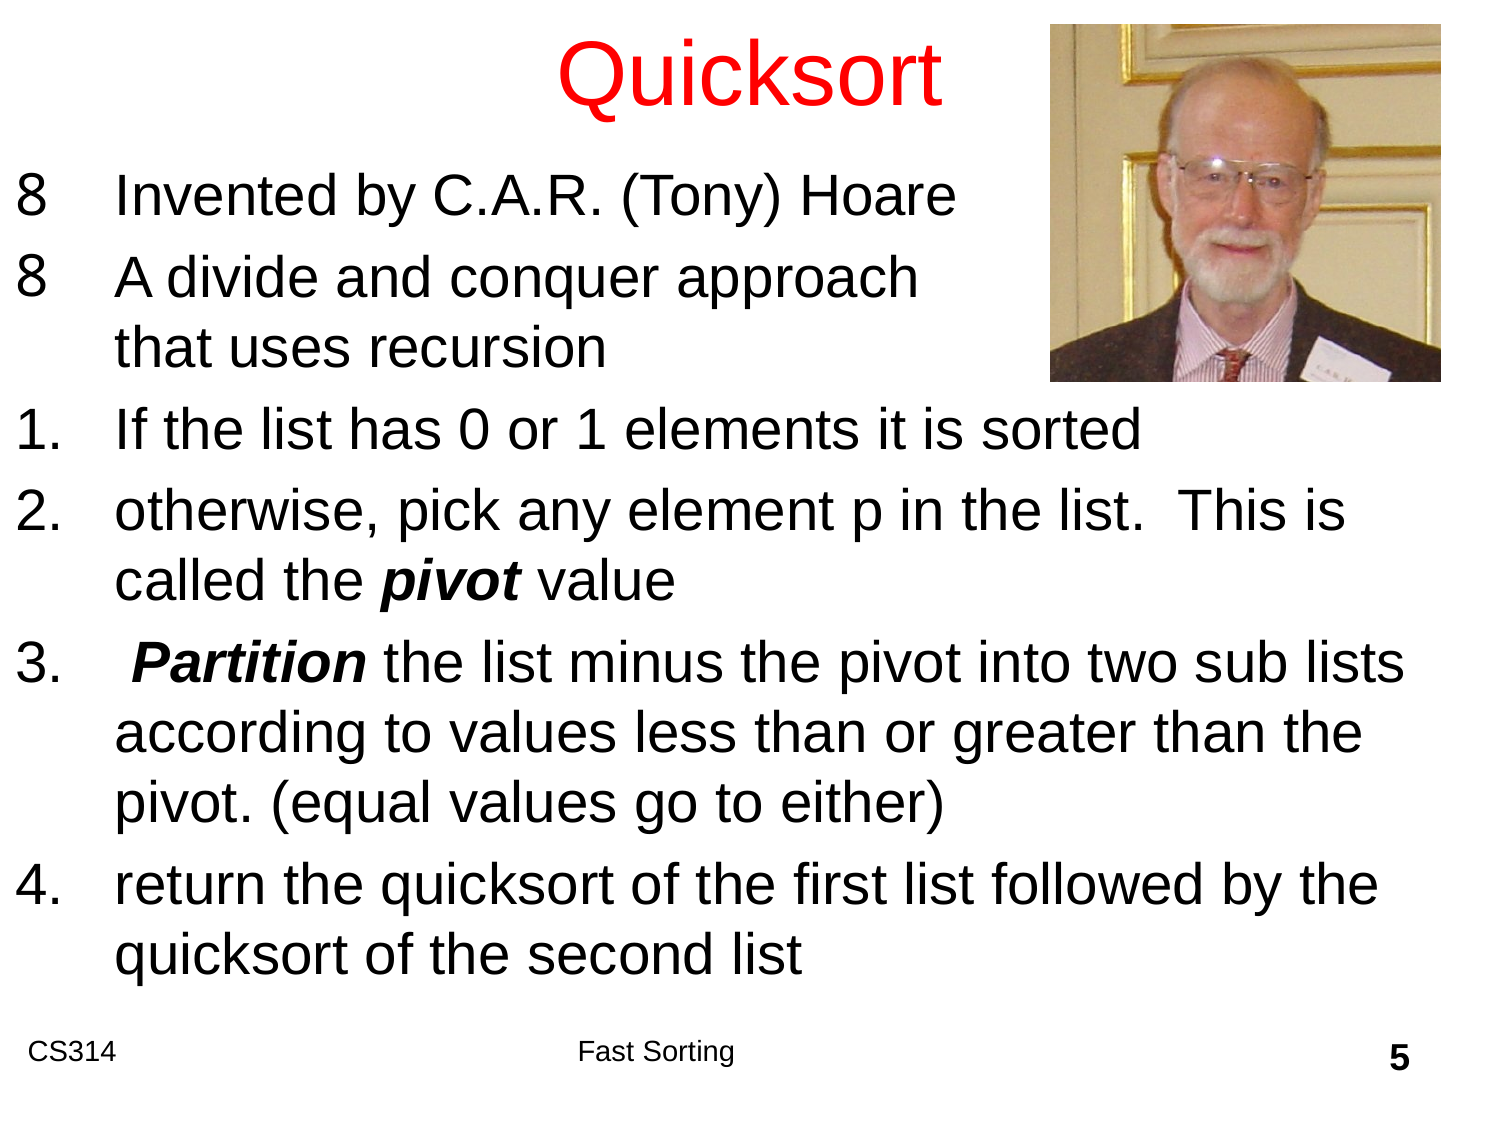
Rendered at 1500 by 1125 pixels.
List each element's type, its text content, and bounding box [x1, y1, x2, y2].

list Invented by C.A.R. (Tony) Hoare A divide and conquer approach that uses recursion If the list has 0 or 1 elements it is sorted otherwise, pick any element p in the list. This is called the pivot value Partition the list minus the pivot into two sub lists according to values less than or greater than the pivot. (equal values go to either) return the quicksort of the first list followed by the quicksort of the second list [0, 149, 1425, 1050]
footer Fast Sorting [562, 1050, 1063, 1101]
slide_number CS314 [12, 1050, 451, 1101]
slide_number 5 [1112, 1024, 1426, 1101]
title Quicksort [112, 0, 1388, 149]
picture [1049, 24, 1441, 383]
